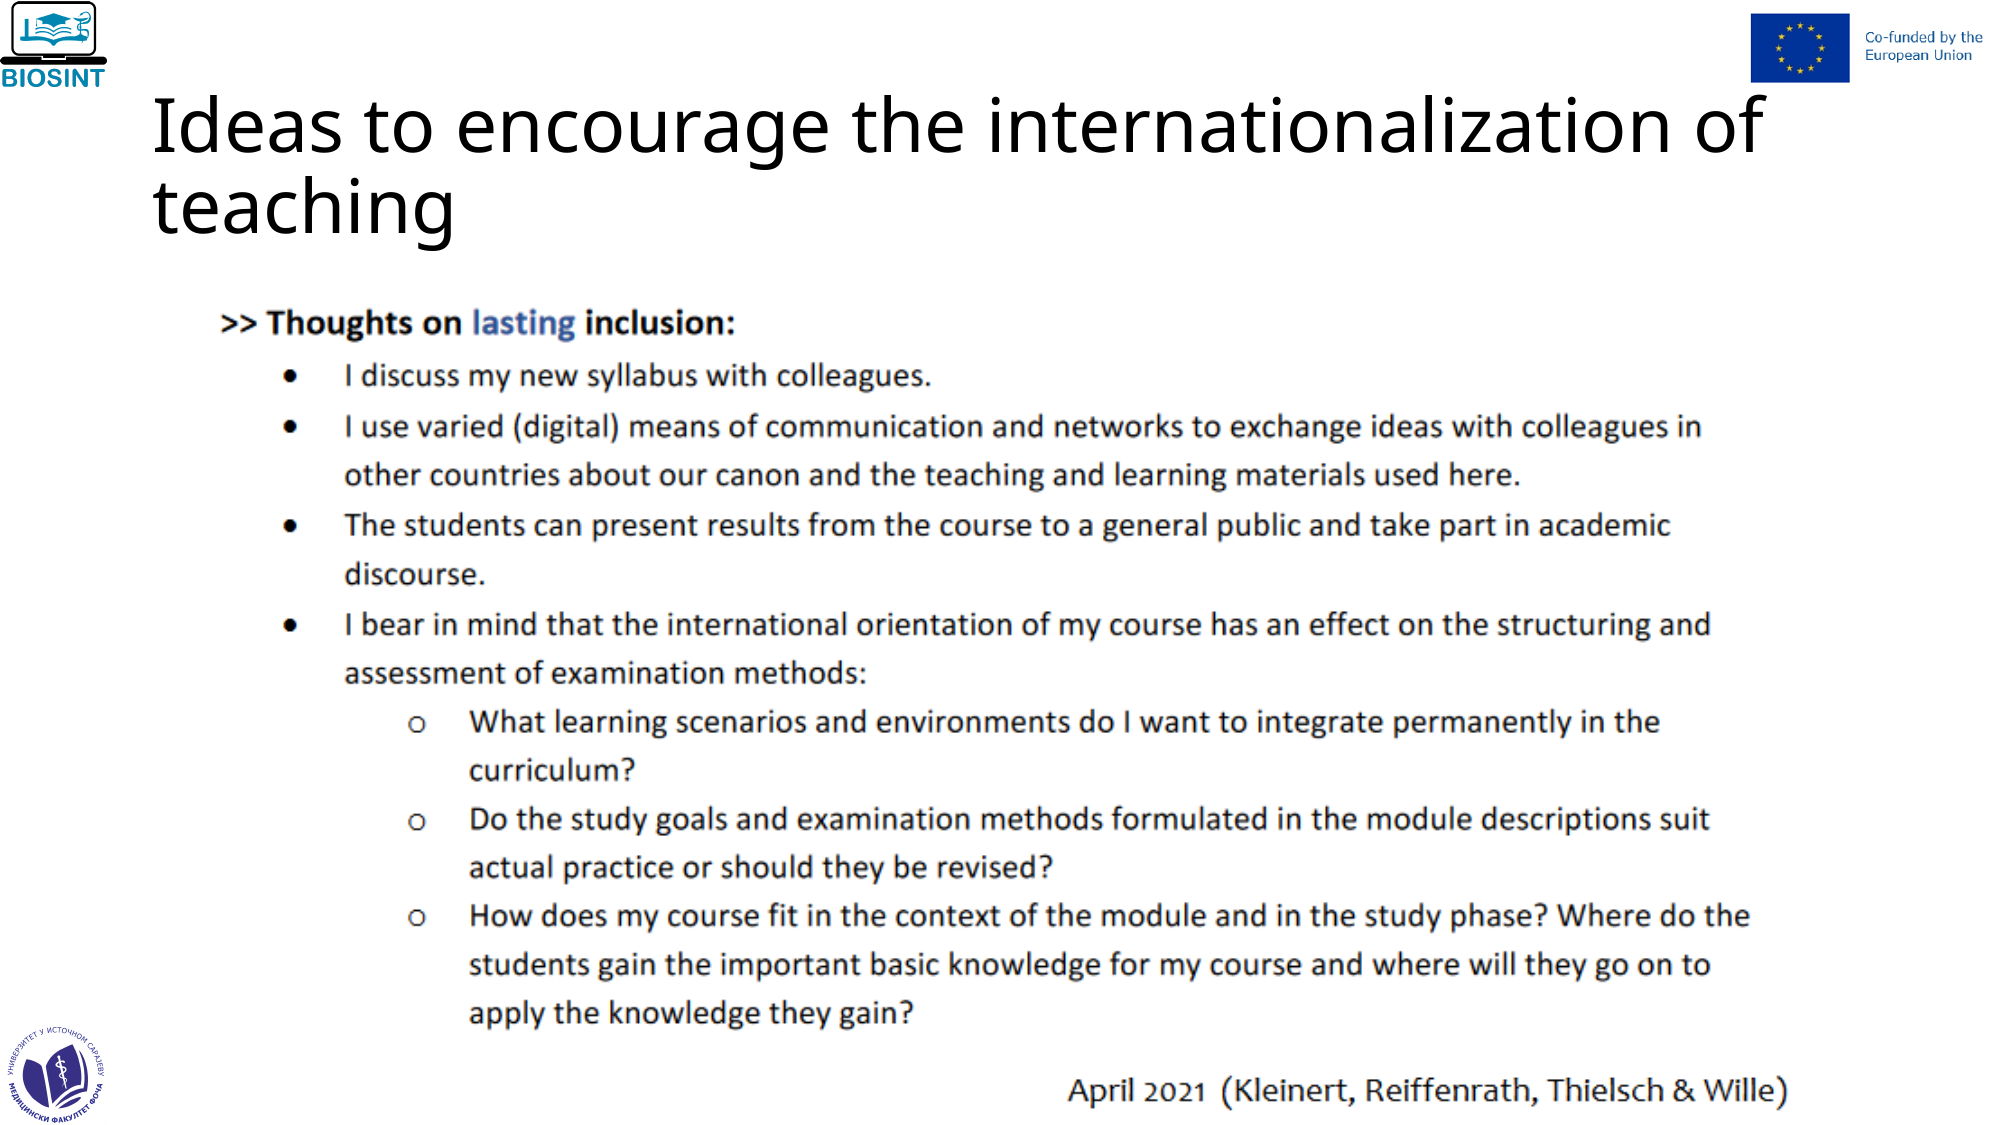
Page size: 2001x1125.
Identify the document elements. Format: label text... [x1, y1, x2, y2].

picture [32, 72, 40, 83]
picture [3, 1024, 107, 1125]
picture [0, 1, 107, 87]
picture [1746, 1, 2000, 90]
picture [77, 79, 83, 87]
title Ideas to encourage the internationalization of teaching [137, 59, 1863, 278]
picture [200, 303, 1799, 1125]
